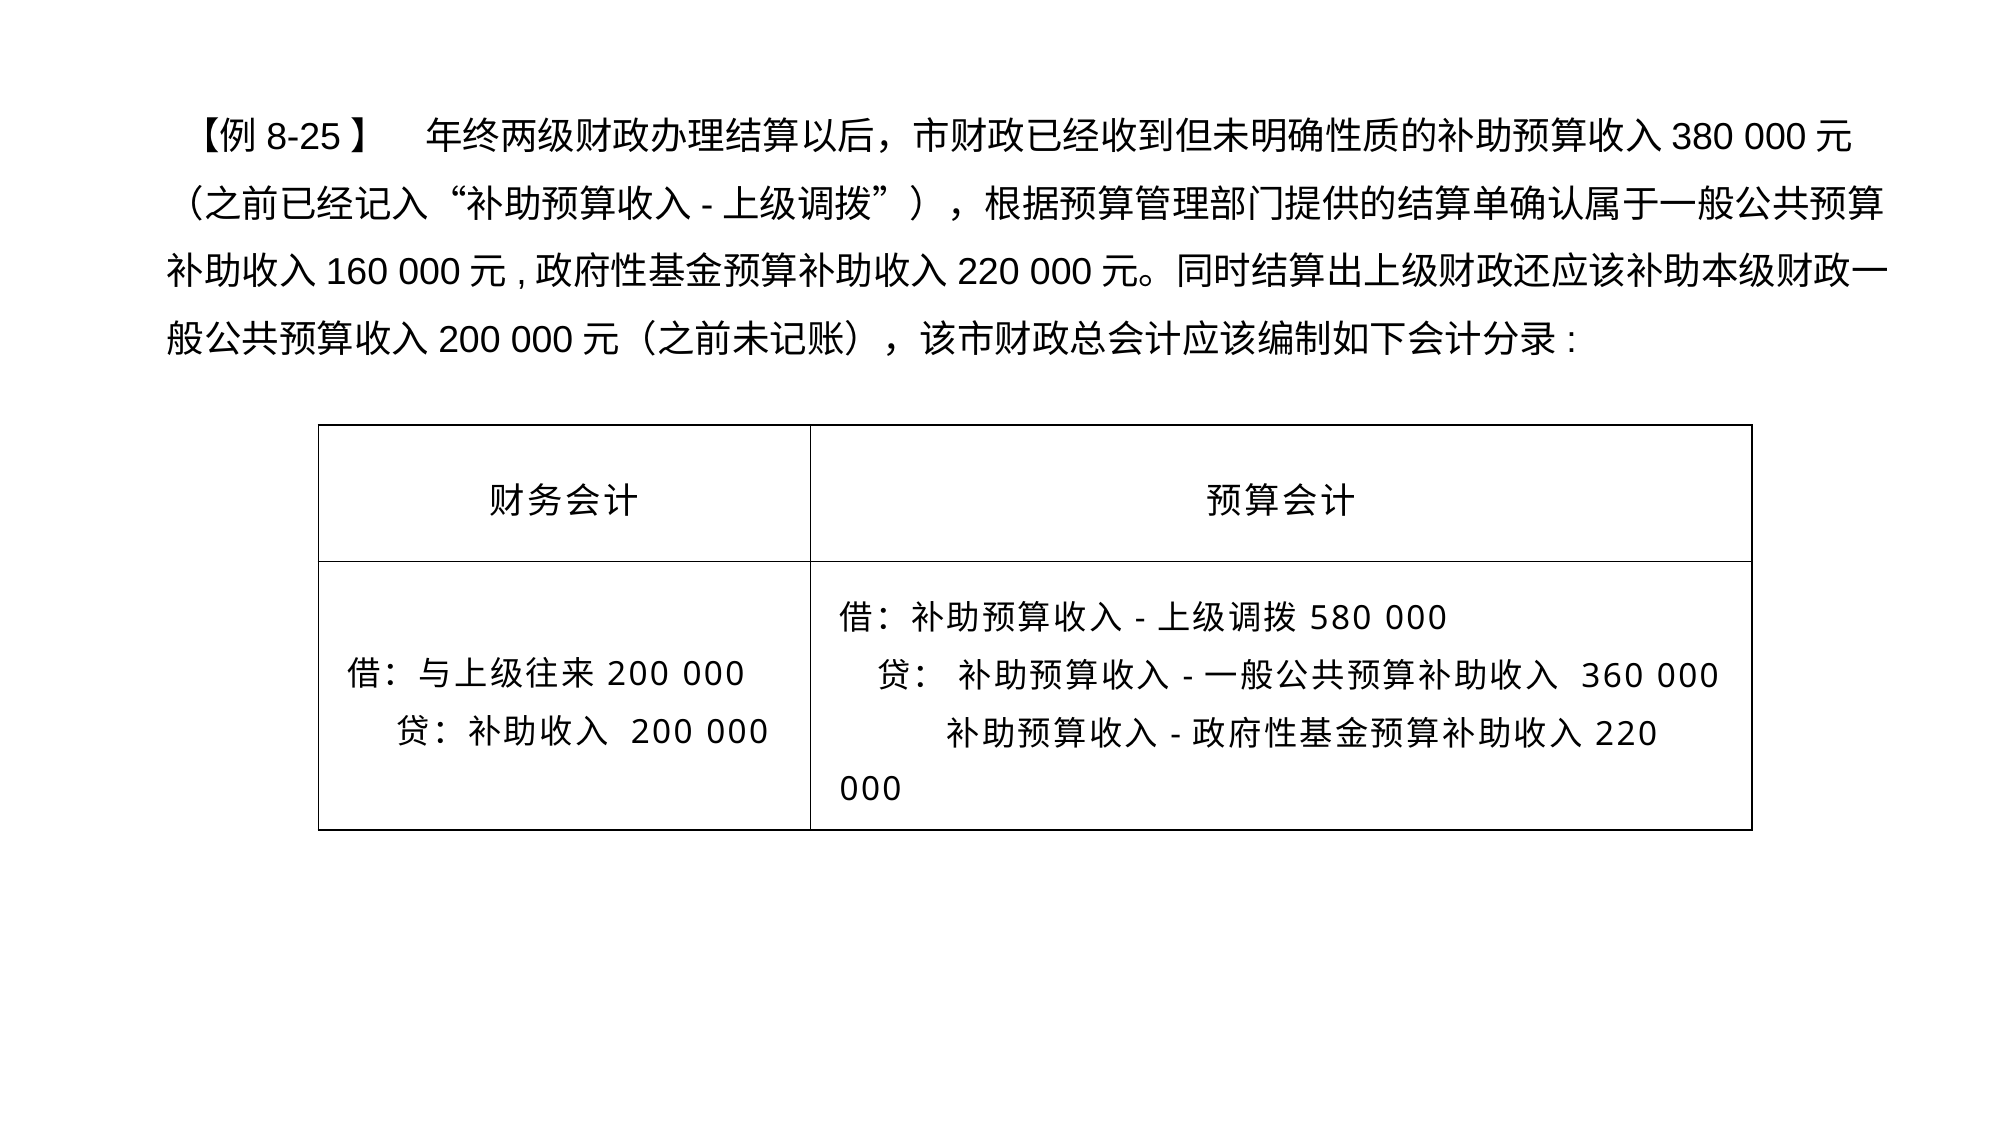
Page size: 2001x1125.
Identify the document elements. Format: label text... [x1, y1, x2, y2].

table_header 预算会计 [811, 426, 1751, 561]
table_cell 借：与上级往来200 000 贷：补助收入 200 000 [319, 562, 810, 829]
text_box 【例8-25】 年终两级财政办理结算以后，市财政已经收到但未明确性质的补助预算收入380 000元（之前已经记入“补助预算收入-上级调拨”），根据预算管理部门提供的结算单确认属于一般公共预算补助收入160 000元,政府性基金预算补助收入220 000元。同时结算出上级财政还应该补助本级财政一般公共预算收入200 000元（之前未记账），该市财政总会计应该编制如下会计分录: [152, 82, 1909, 415]
table_cell 借：补助预算收入-上级调拨580 000 贷： 补助预算收入-一般公共预算补助收入 360 000 补助预算收入-政府性基金预算补助收入220 000 [811, 562, 1751, 829]
table_header 财务会计 [319, 426, 810, 561]
